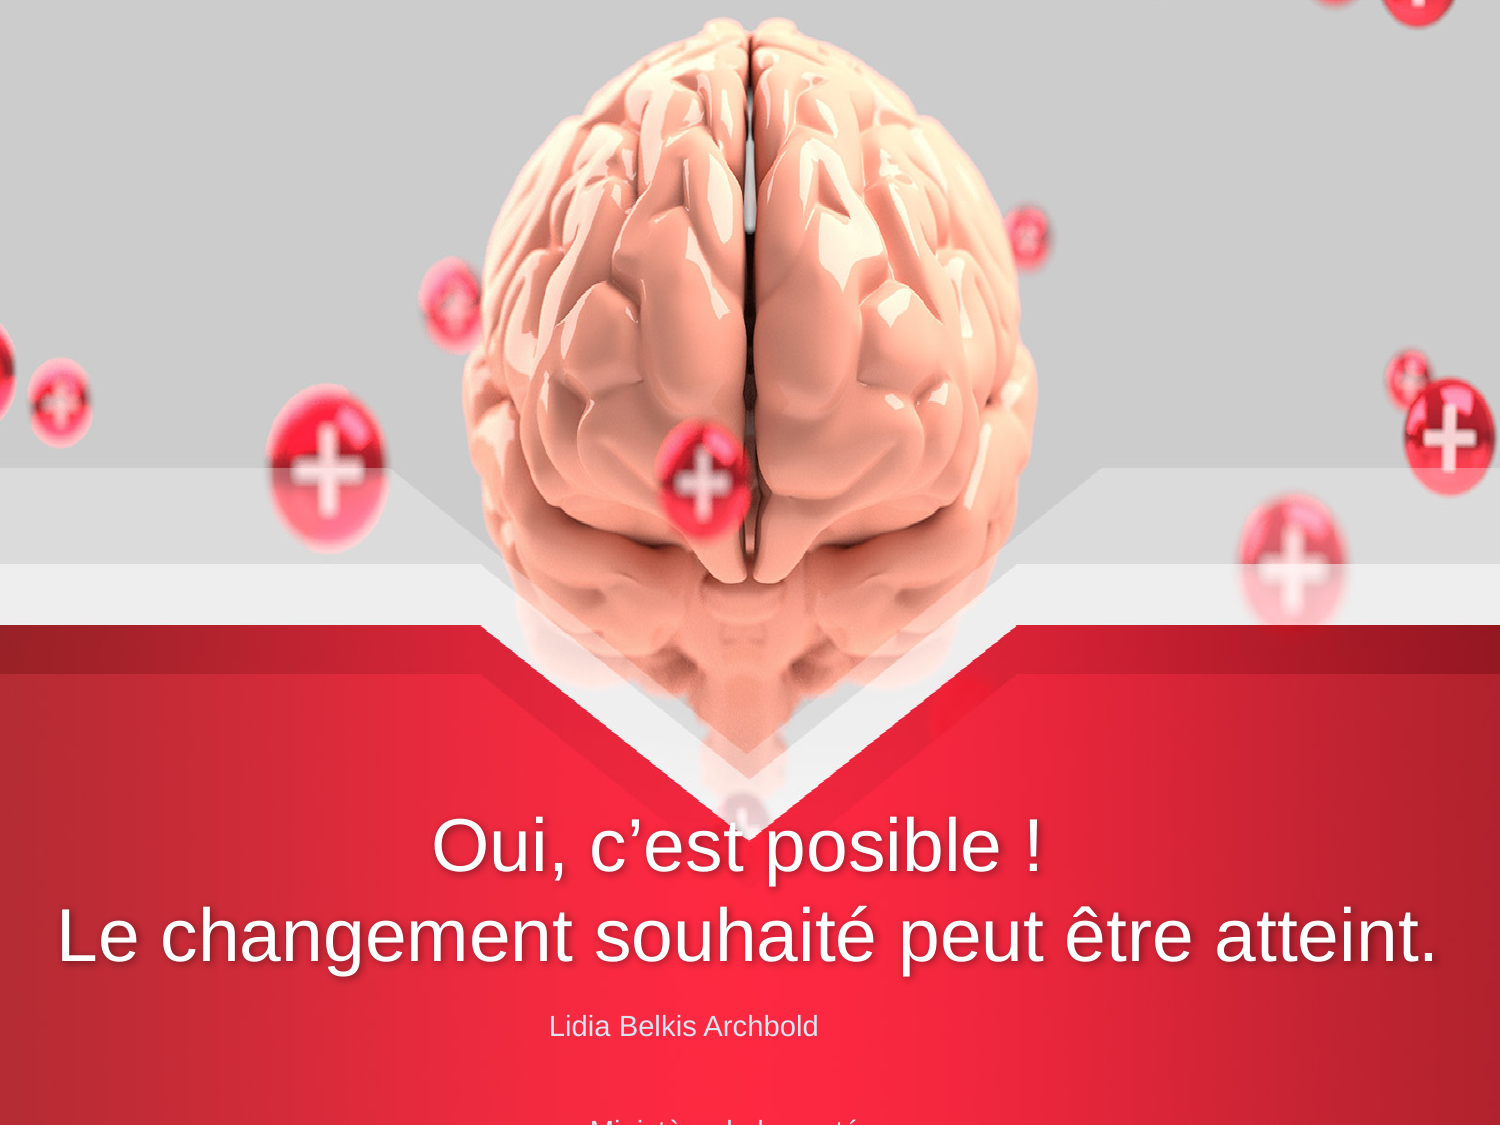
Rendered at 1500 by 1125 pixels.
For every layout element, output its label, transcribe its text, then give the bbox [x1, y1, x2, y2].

title Oui, c’est posible ! Le changement souhaité peut être atteint. [41, 772, 1456, 1000]
picture [0, 0, 1500, 1125]
subtitle Lidia Belkis Archbold Ministère de la santé Division Interaméricaine [530, 999, 904, 1125]
